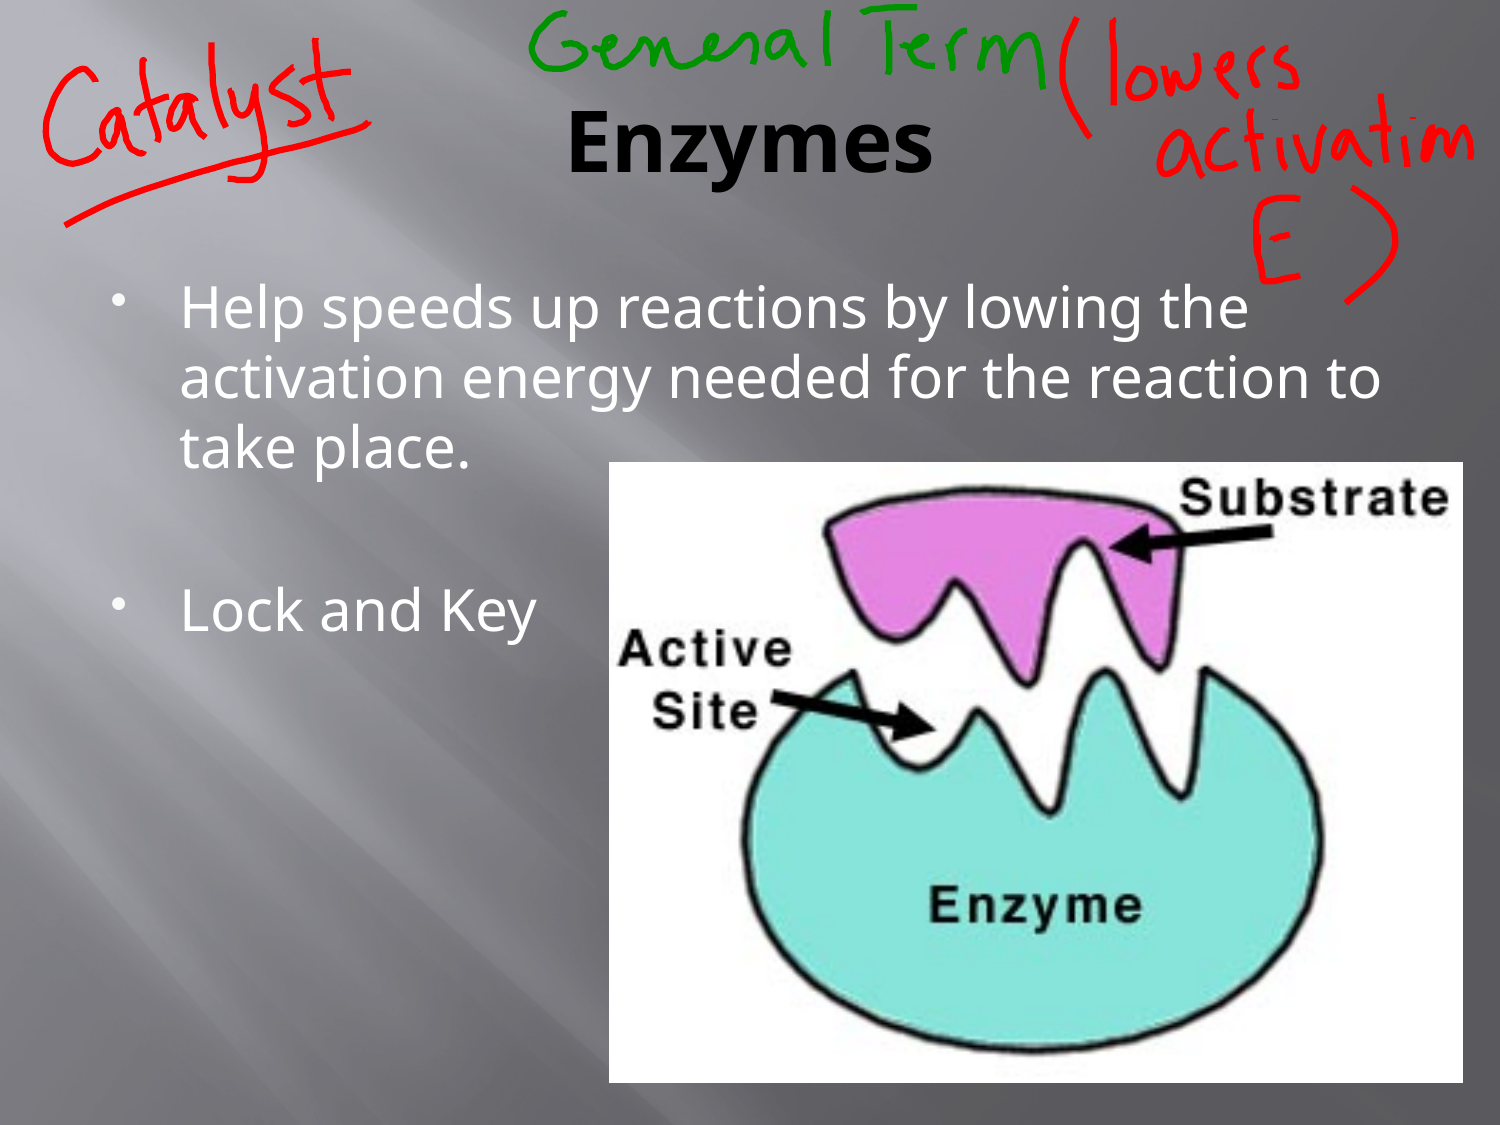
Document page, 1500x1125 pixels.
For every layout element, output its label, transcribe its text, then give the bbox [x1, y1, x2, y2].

list Help speeds up reactions by lowing the activation energy needed for the reaction to take place. Lock and Key [75, 343, 1425, 1035]
picture [608, 462, 1463, 1083]
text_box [45, 7, 1472, 304]
